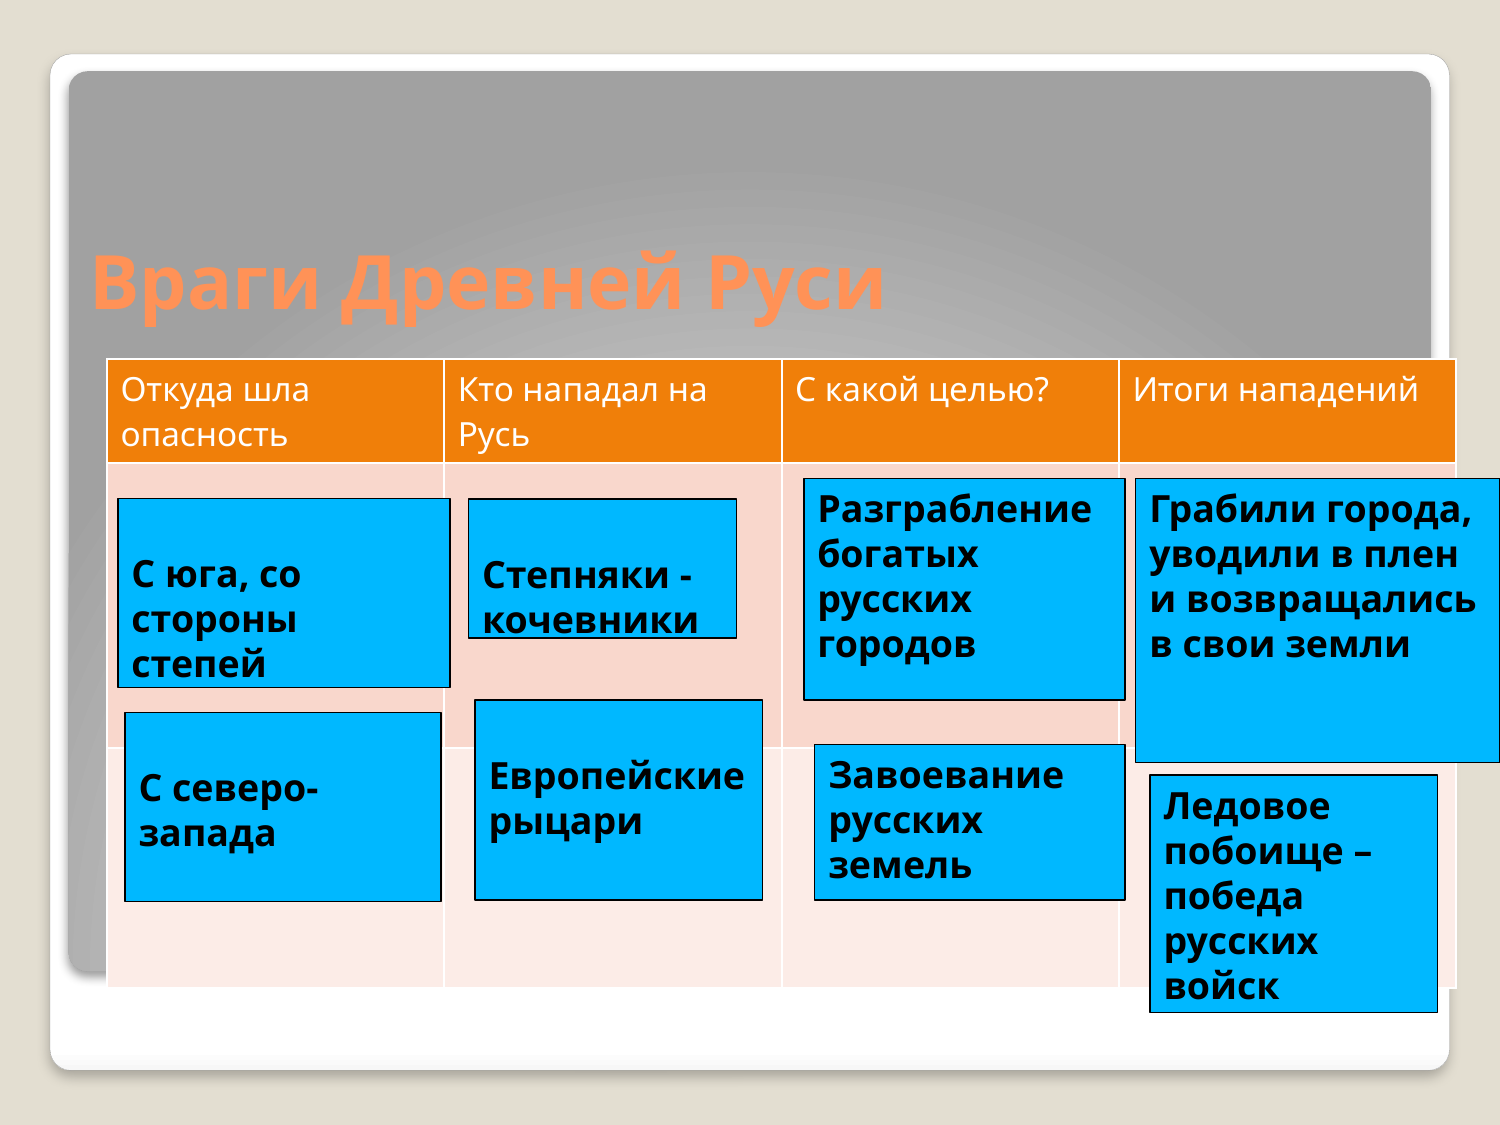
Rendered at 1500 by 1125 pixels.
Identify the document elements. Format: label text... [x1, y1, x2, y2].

table_cell [1120, 749, 1455, 987]
text_box Ледовое побоище – победа русских войск [1149, 774, 1438, 1013]
text_box Завоевание русских земель [814, 744, 1125, 900]
text_box Европейские рыцари [474, 699, 763, 900]
title Враги Древней Руси [74, 144, 1425, 332]
text_box Степняки - кочевники [468, 499, 737, 639]
table_cell [445, 749, 781, 987]
table_header Кто нападал на Русь [445, 360, 781, 462]
table_header Откуда шла опасность [108, 360, 443, 462]
table_cell [108, 464, 443, 747]
table_cell [783, 464, 1118, 747]
text_box С юга, со стороны степей [117, 498, 450, 688]
text_box С северо-запада [124, 712, 441, 902]
table_header Итоги нападений [1120, 360, 1455, 462]
table_cell [1120, 464, 1455, 747]
table_cell [108, 749, 443, 987]
text_box Грабили города, уводили в плен и возвращались в свои земли [1135, 478, 1500, 763]
text_box Разграбление богатых русских городов [803, 478, 1125, 700]
table_cell [783, 749, 1118, 987]
table_cell [445, 464, 781, 747]
table_header С какой целью? [783, 360, 1118, 462]
